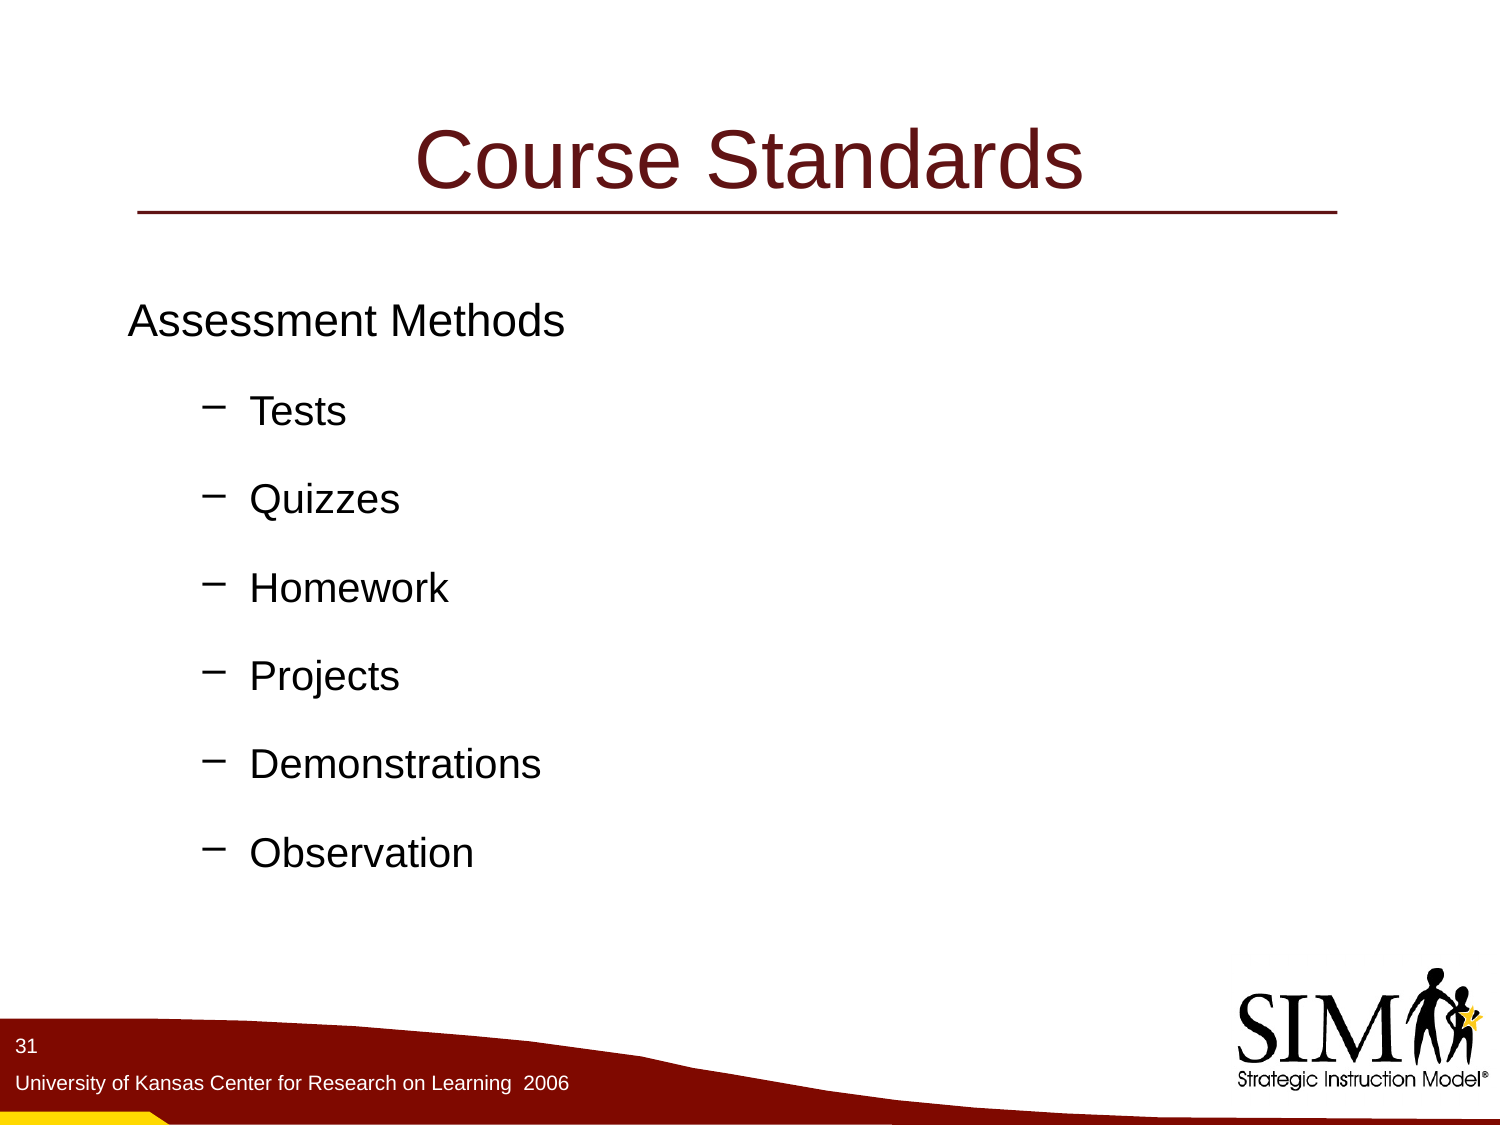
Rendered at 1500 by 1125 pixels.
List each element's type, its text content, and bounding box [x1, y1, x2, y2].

footer University of Kansas Center for Research on Learning 2006 [0, 1062, 626, 1101]
title Course Standards [112, 74, 1388, 213]
picture [1231, 954, 1497, 1106]
list Assessment Methods Tests Quizzes Homework Projects Demonstrations Observation [112, 249, 1388, 901]
slide_number 31 [0, 1024, 313, 1062]
